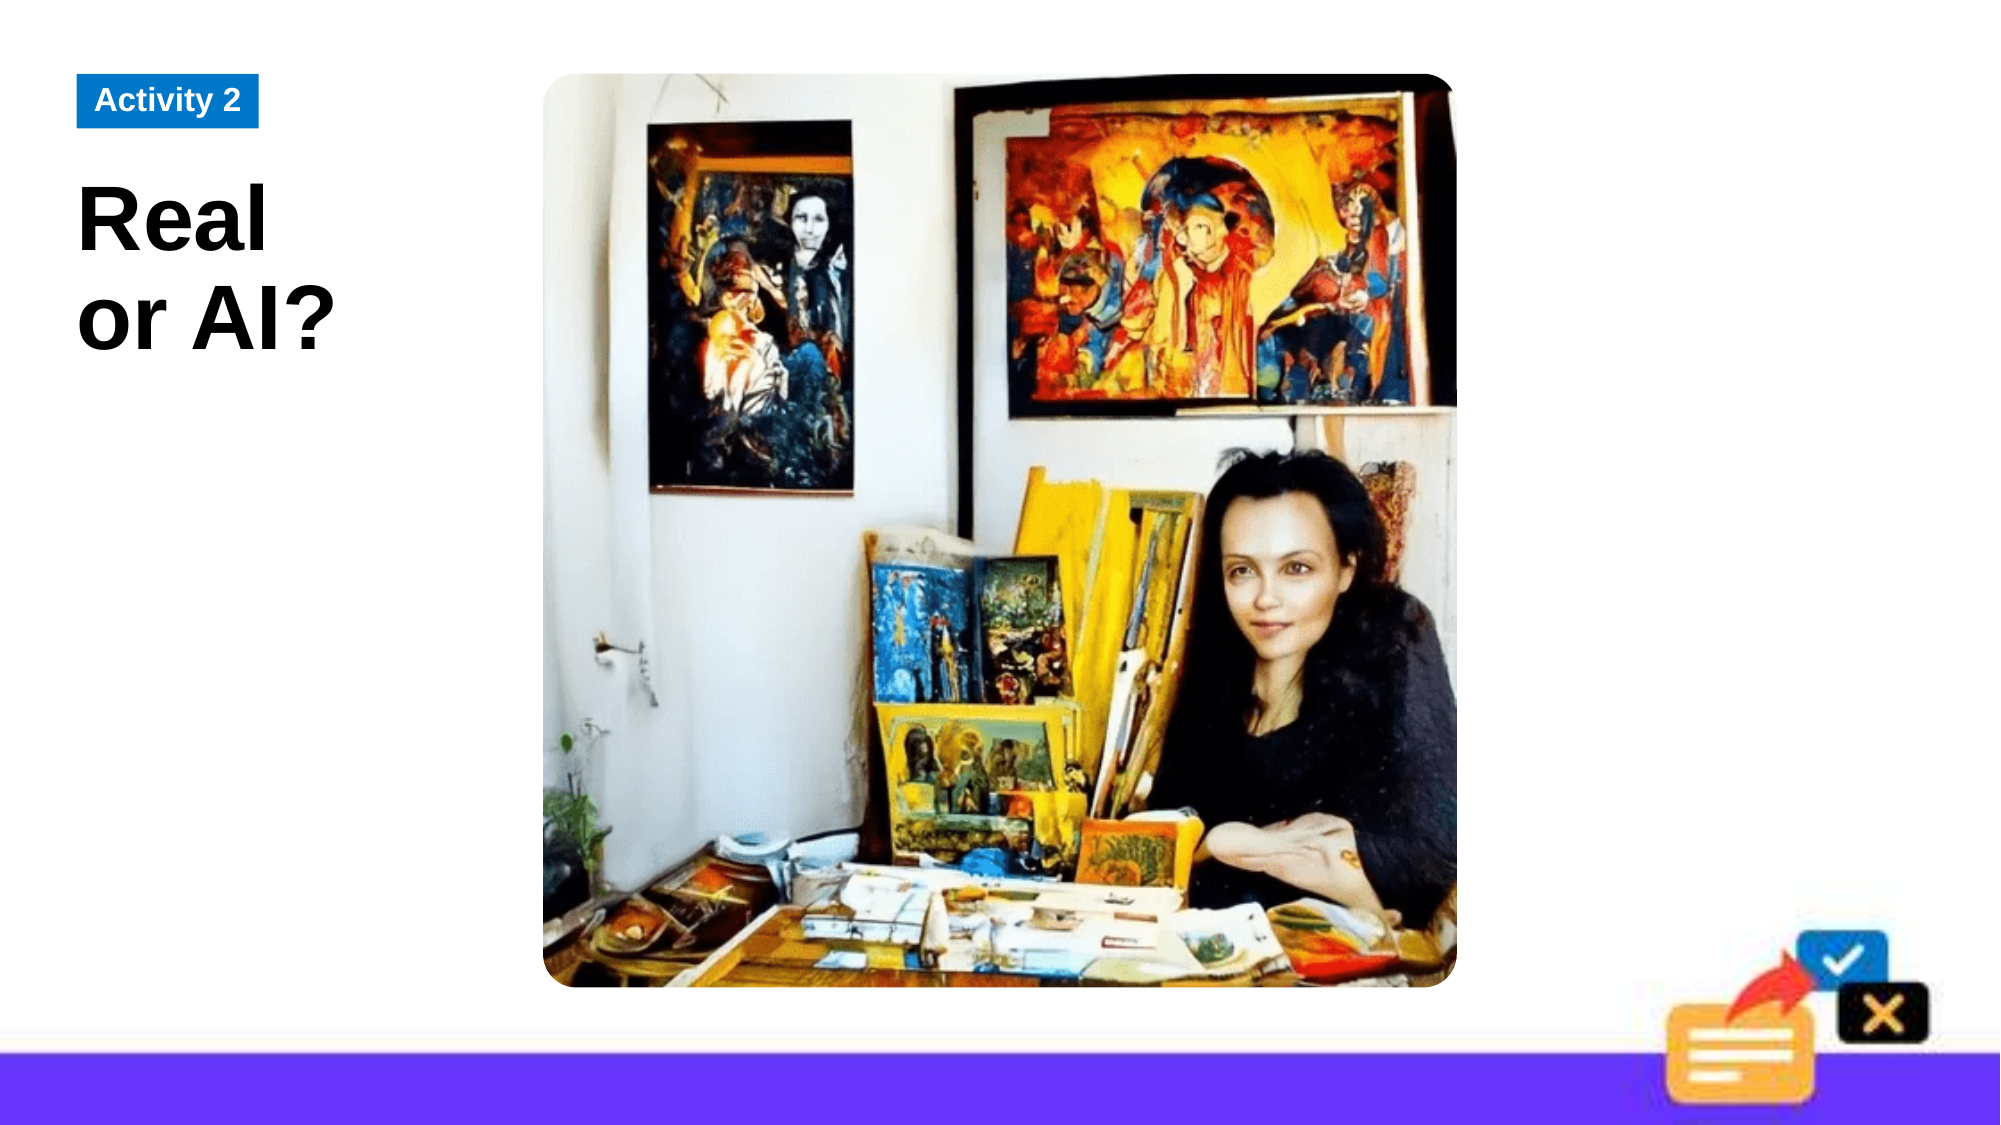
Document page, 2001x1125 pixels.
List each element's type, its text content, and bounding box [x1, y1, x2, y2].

text_box Activity 2 [76, 73, 259, 129]
picture [0, 0, 2000, 1125]
text_box Real or AI? [76, 171, 352, 459]
